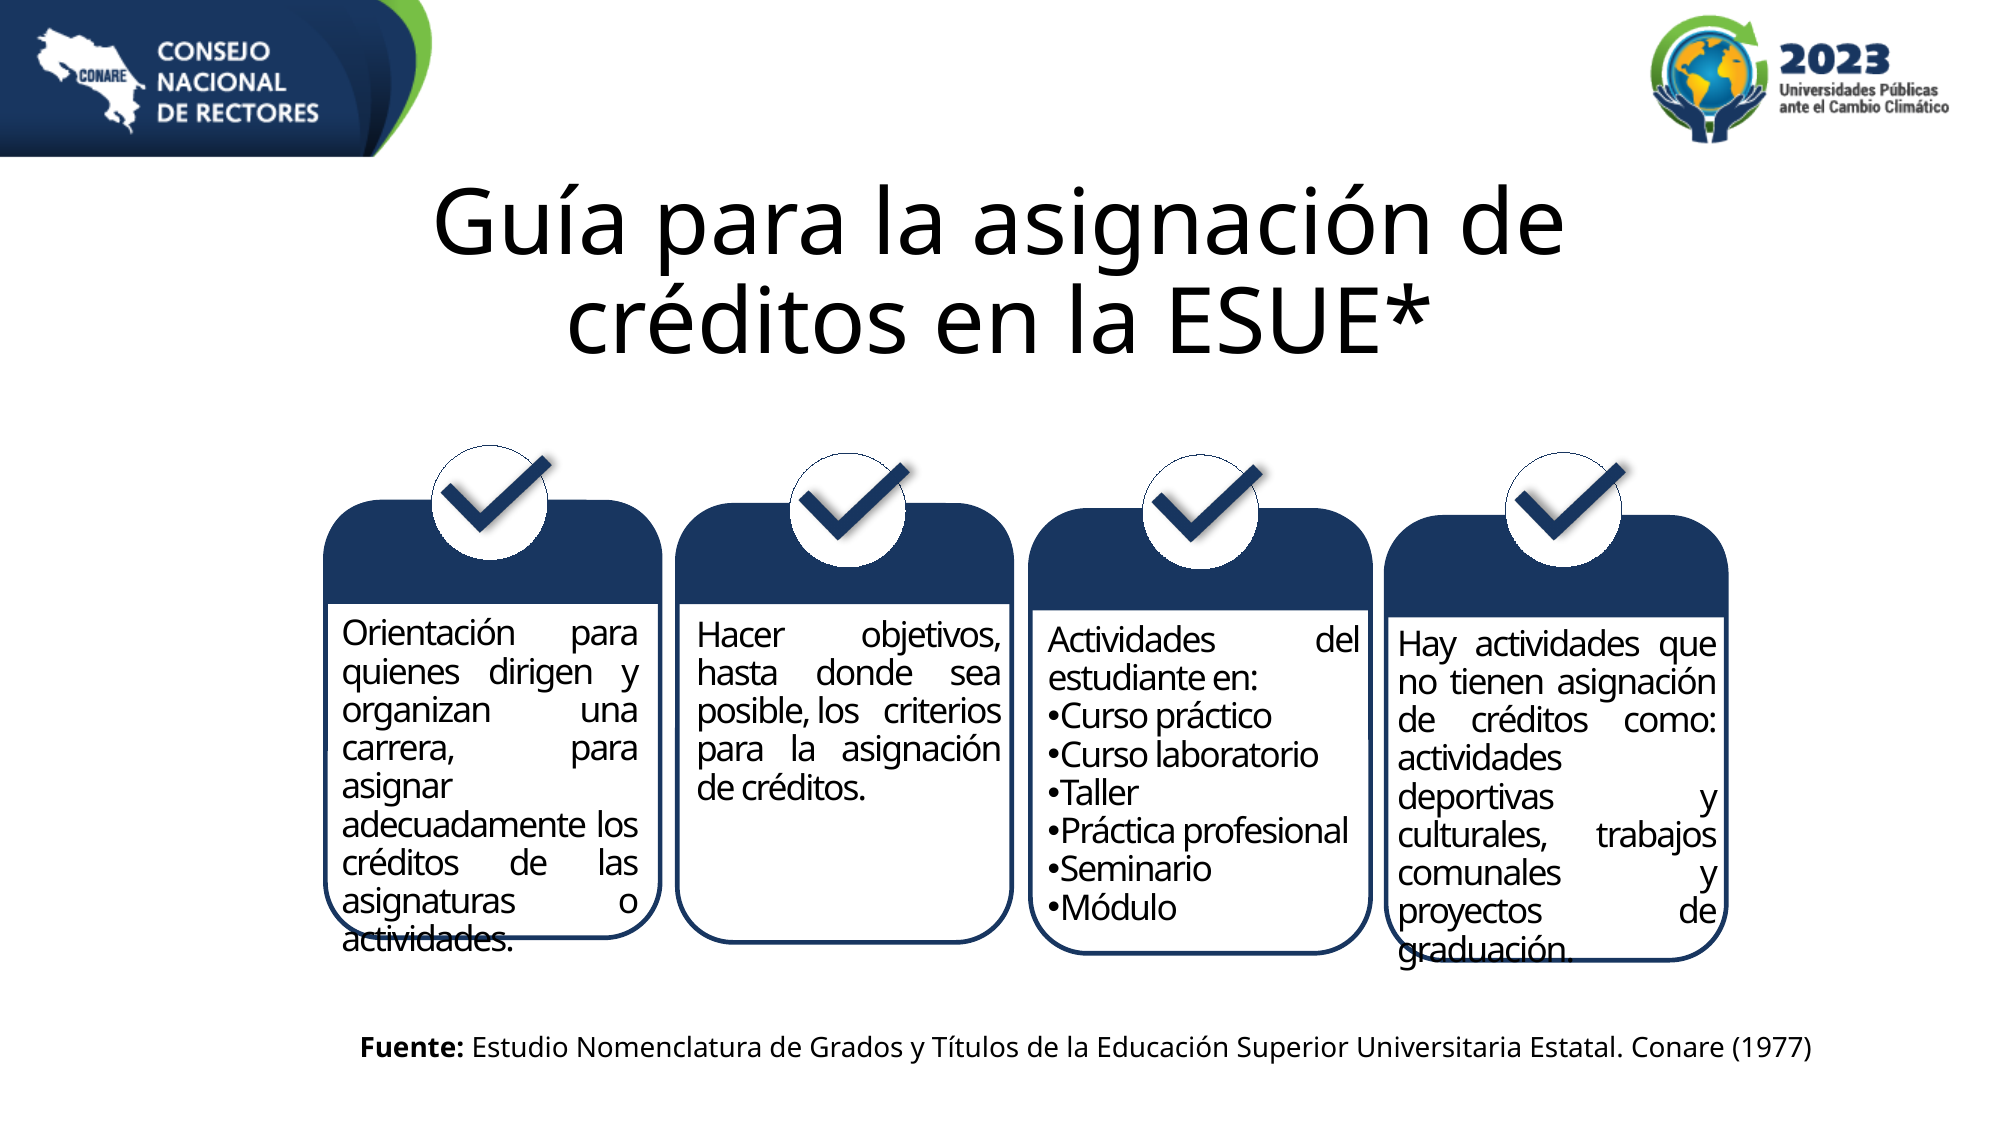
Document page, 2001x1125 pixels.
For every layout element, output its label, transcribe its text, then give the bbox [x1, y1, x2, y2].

text_box [115, 164, 1946, 990]
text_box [1142, 445, 1265, 570]
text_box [325, 500, 1731, 961]
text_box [431, 436, 554, 561]
picture [0, 0, 1999, 1125]
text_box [789, 443, 912, 568]
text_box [1505, 443, 1628, 568]
text_box Guía para la asignación de créditos en la ESUE* [339, 155, 1661, 281]
text_box Fuente: Estudio Nomenclatura de Grados y Títulos de la Educación Superior Universitaria Estatal. Conare (1977) [339, 1009, 2000, 1109]
